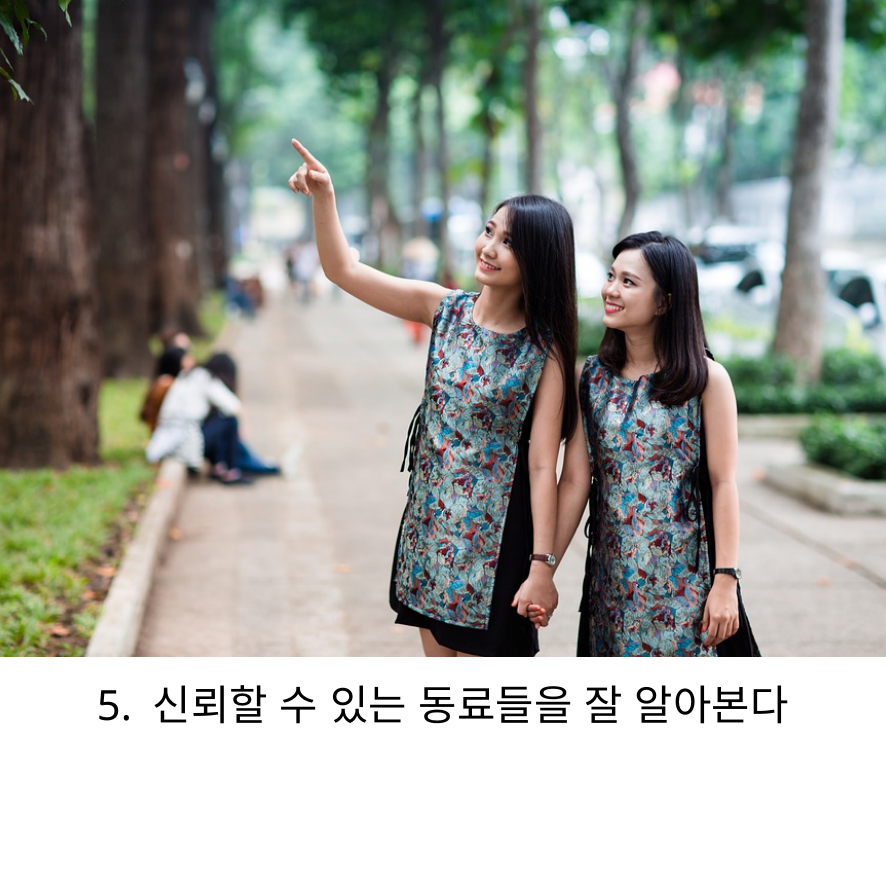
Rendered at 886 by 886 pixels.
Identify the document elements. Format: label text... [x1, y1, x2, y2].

list 5. 신뢰할 수 있는 동료들을 잘 알아본다 [56, 676, 830, 732]
picture [0, 0, 886, 657]
